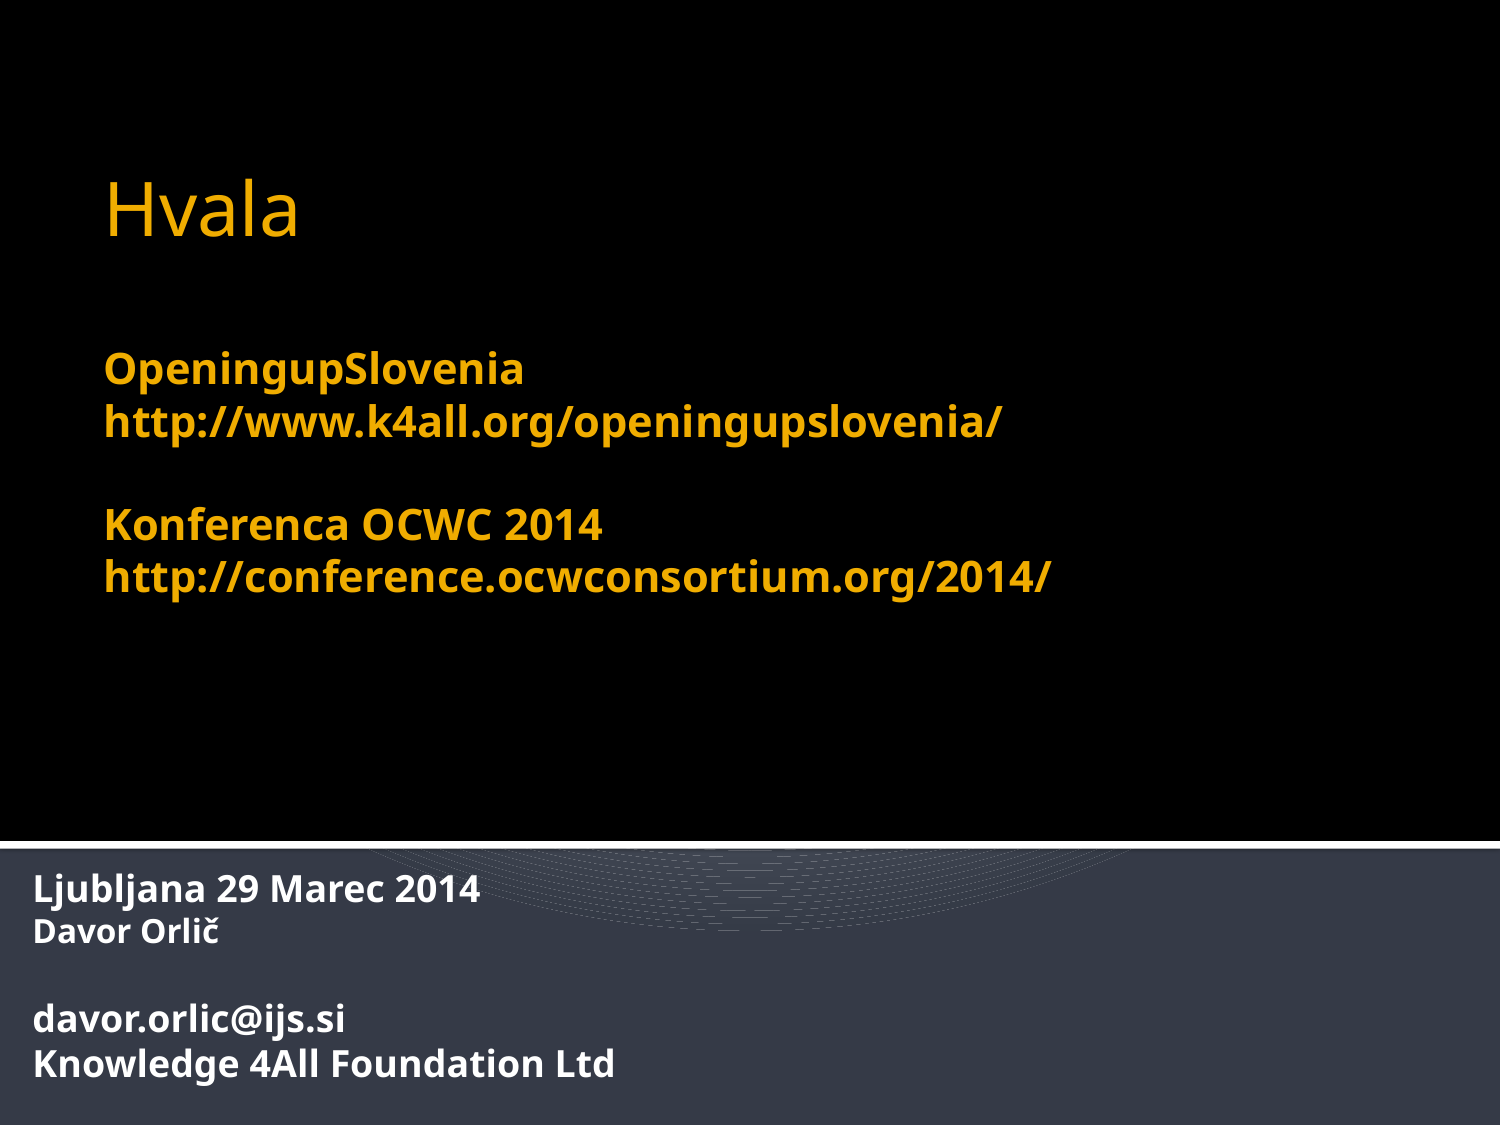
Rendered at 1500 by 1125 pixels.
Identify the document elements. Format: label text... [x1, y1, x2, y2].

title Hvala OpeningupSlovenia http://www.k4all.org/openingupslovenia/ Konferenca OCWC 2014 http://conference.ocwconsortium.org/2014/ [88, 160, 1414, 790]
text_box Ljubljana 29 Marec 2014 Davor Orlič davor.orlic@ijs.si Knowledge 4All Foundation Ltd [17, 857, 1471, 1093]
